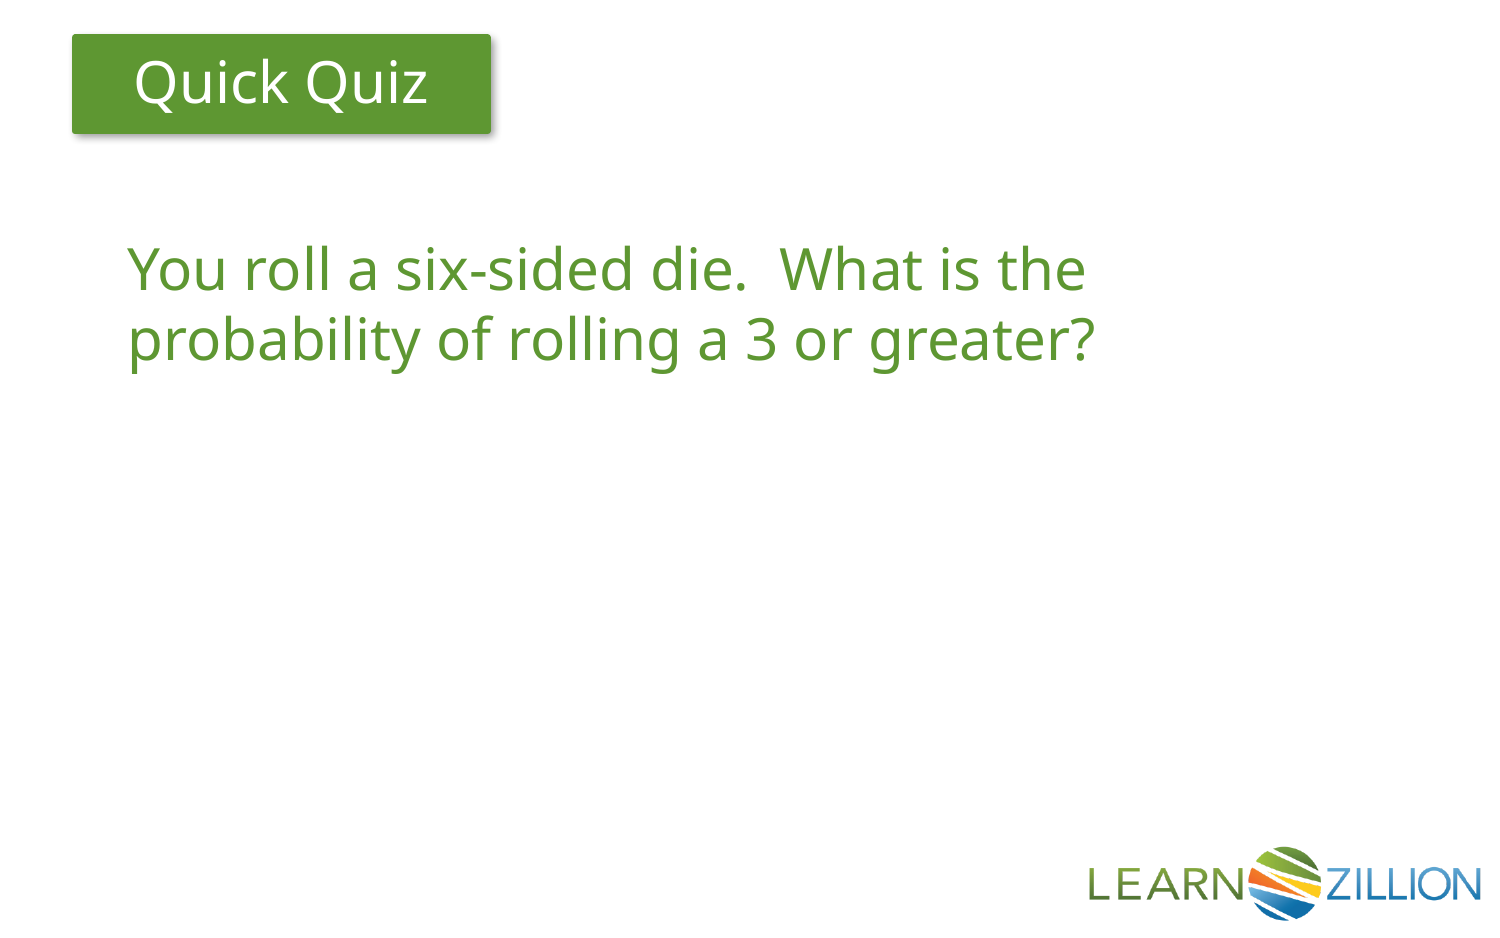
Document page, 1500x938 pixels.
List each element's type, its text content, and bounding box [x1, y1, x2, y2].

picture [1087, 843, 1482, 923]
text_box You roll a six-sided die. What is the probability of rolling a 3 or greater? [112, 225, 1294, 413]
